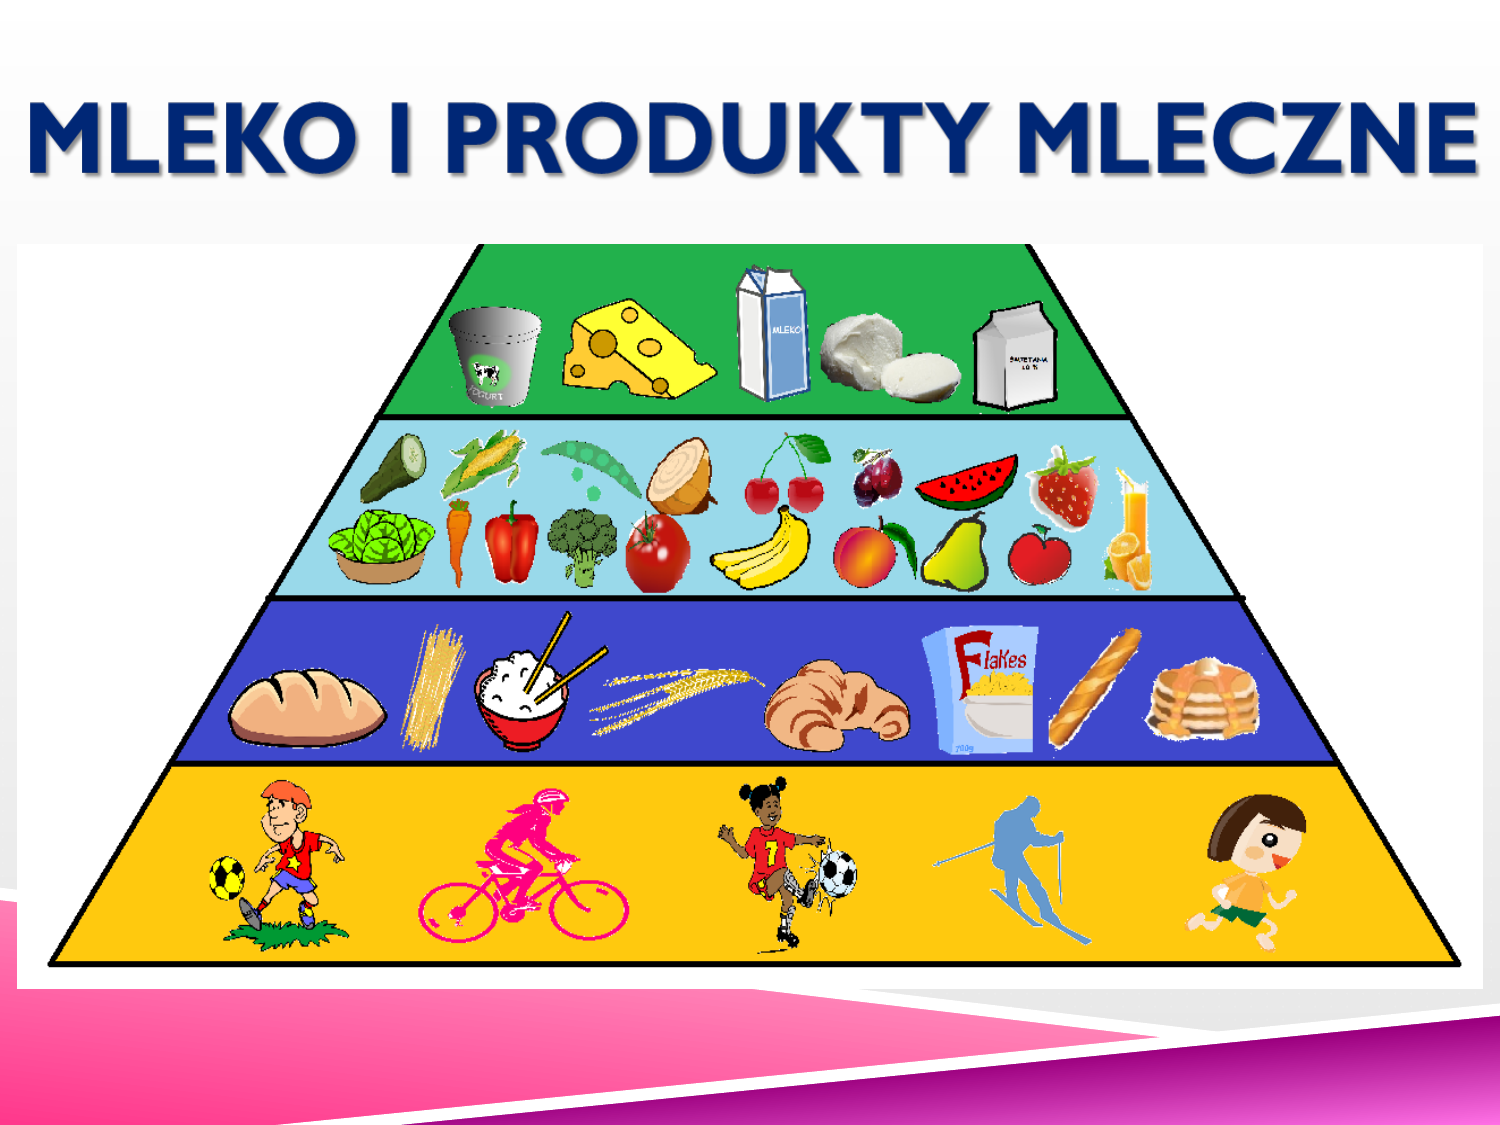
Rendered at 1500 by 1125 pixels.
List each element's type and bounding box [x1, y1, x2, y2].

picture [0, 42, 1500, 990]
